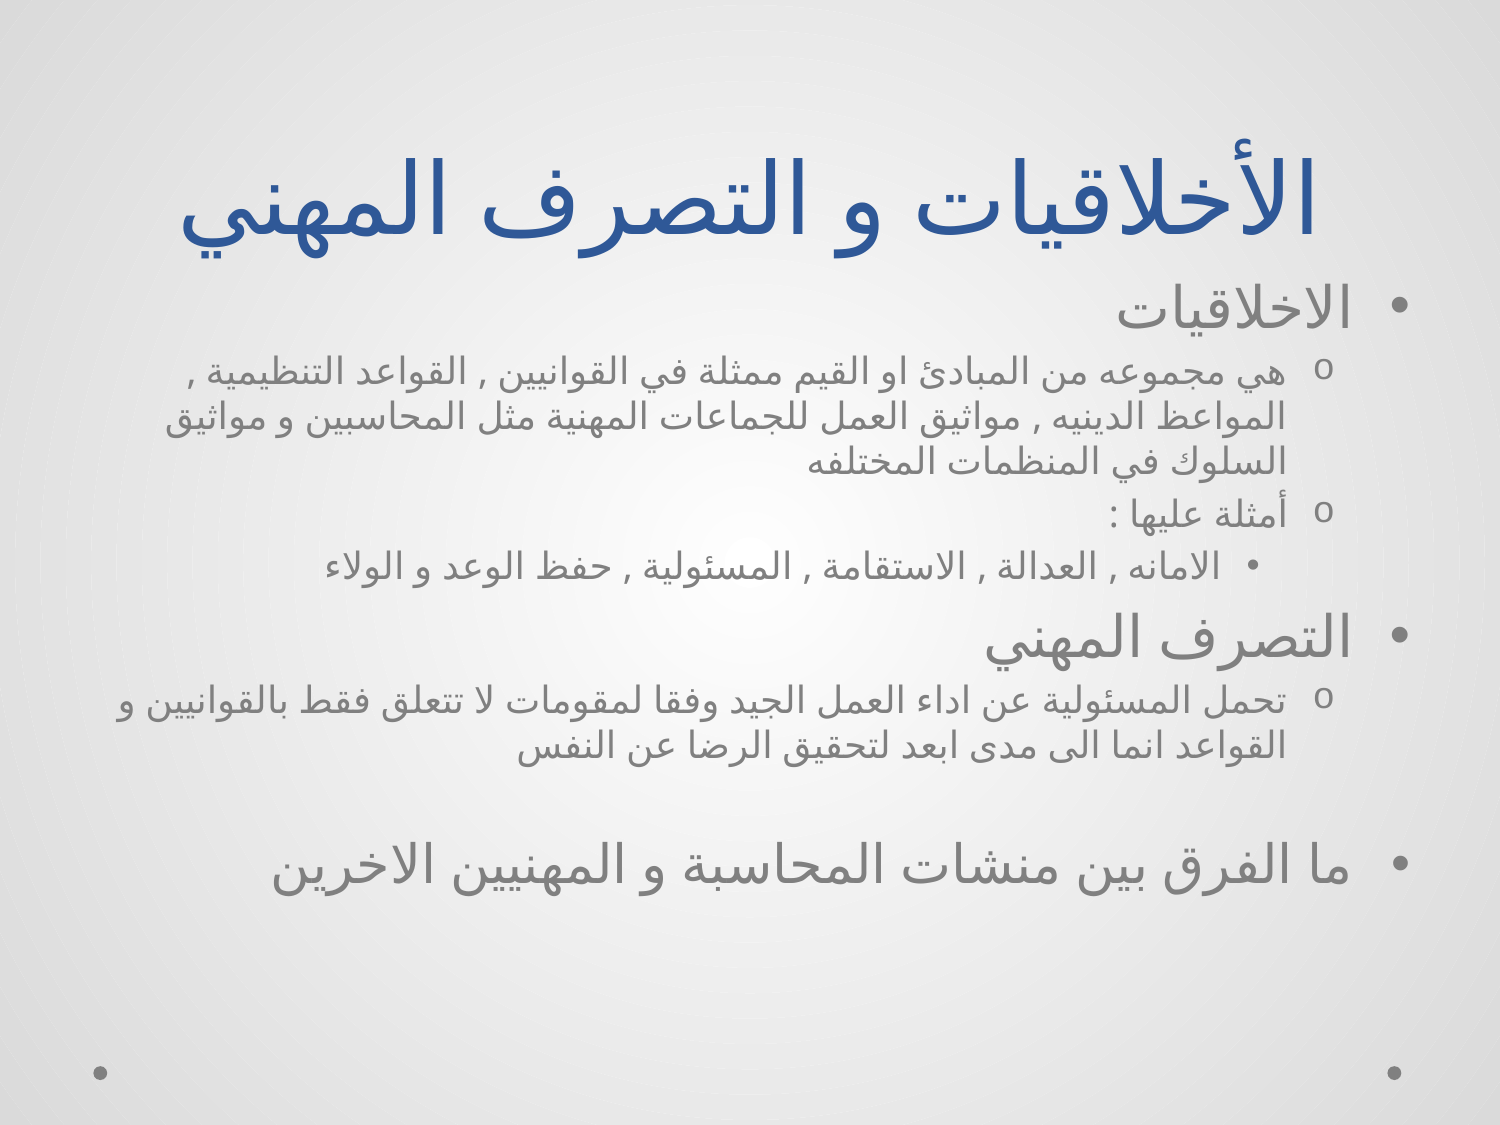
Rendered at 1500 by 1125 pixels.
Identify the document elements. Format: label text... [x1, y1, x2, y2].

title الأخلاقيات و التصرف المهني [75, 0, 1425, 262]
list الاخلاقيات هي مجموعه من المبادئ او القيم ممثلة في القوانيين , القواعد التنظيمية , المواعظ الدينيه , مواثيق العمل للجماعات المهنية مثل المحاسبين و مواثيق السلوك في المنظمات المختلفه أمثلة عليها : الامانه , العدالة , الاستقامة , المسئولية , حفظ الوعد و الولاء التصرف المهني تحمل المسئولية عن اداء العمل الجيد وفقا لمقومات لا تتعلق فقط بالقوانيين و القواعد انما الى مدى ابعد لتحقيق الرضا عن النفس ما الفرق بين منشات المحاسبة و المهنيين الاخرين [75, 262, 1425, 1005]
